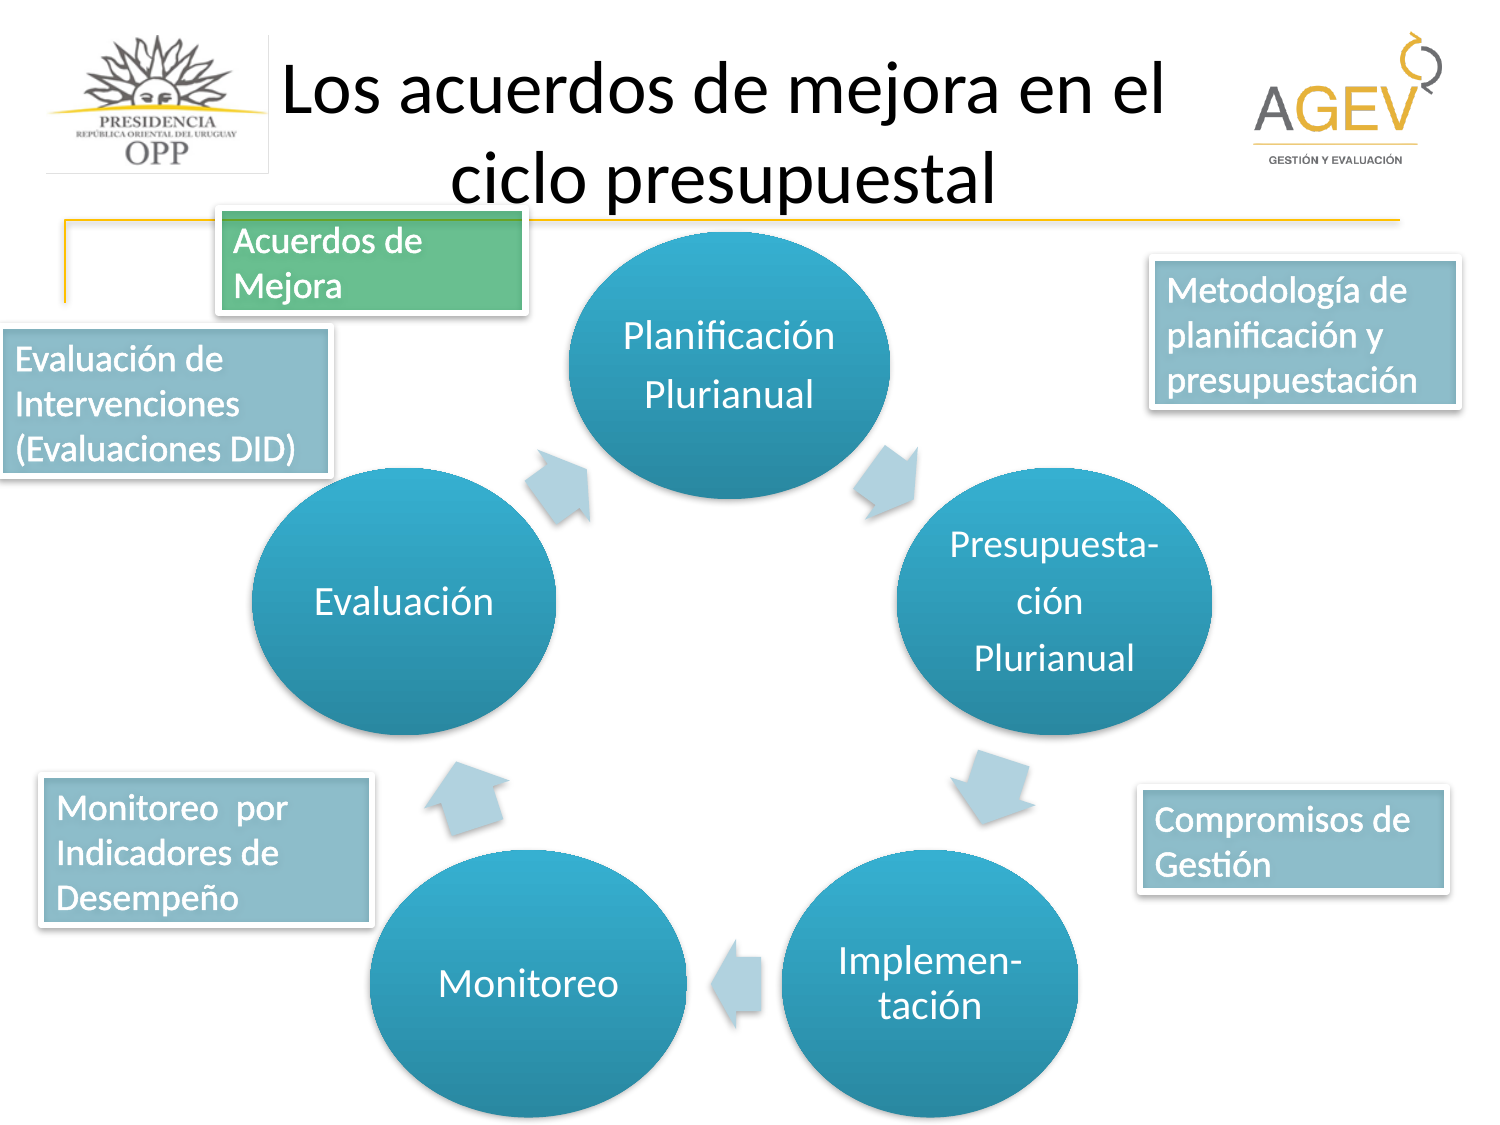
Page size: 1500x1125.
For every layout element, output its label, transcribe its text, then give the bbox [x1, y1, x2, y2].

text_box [5, 231, 1459, 1118]
text_box Acuerdos de Mejora [215, 205, 529, 230]
title Los acuerdos de mejora en el ciclo presupuestal [242, 30, 1207, 169]
picture [1253, 31, 1442, 164]
picture [46, 35, 270, 176]
